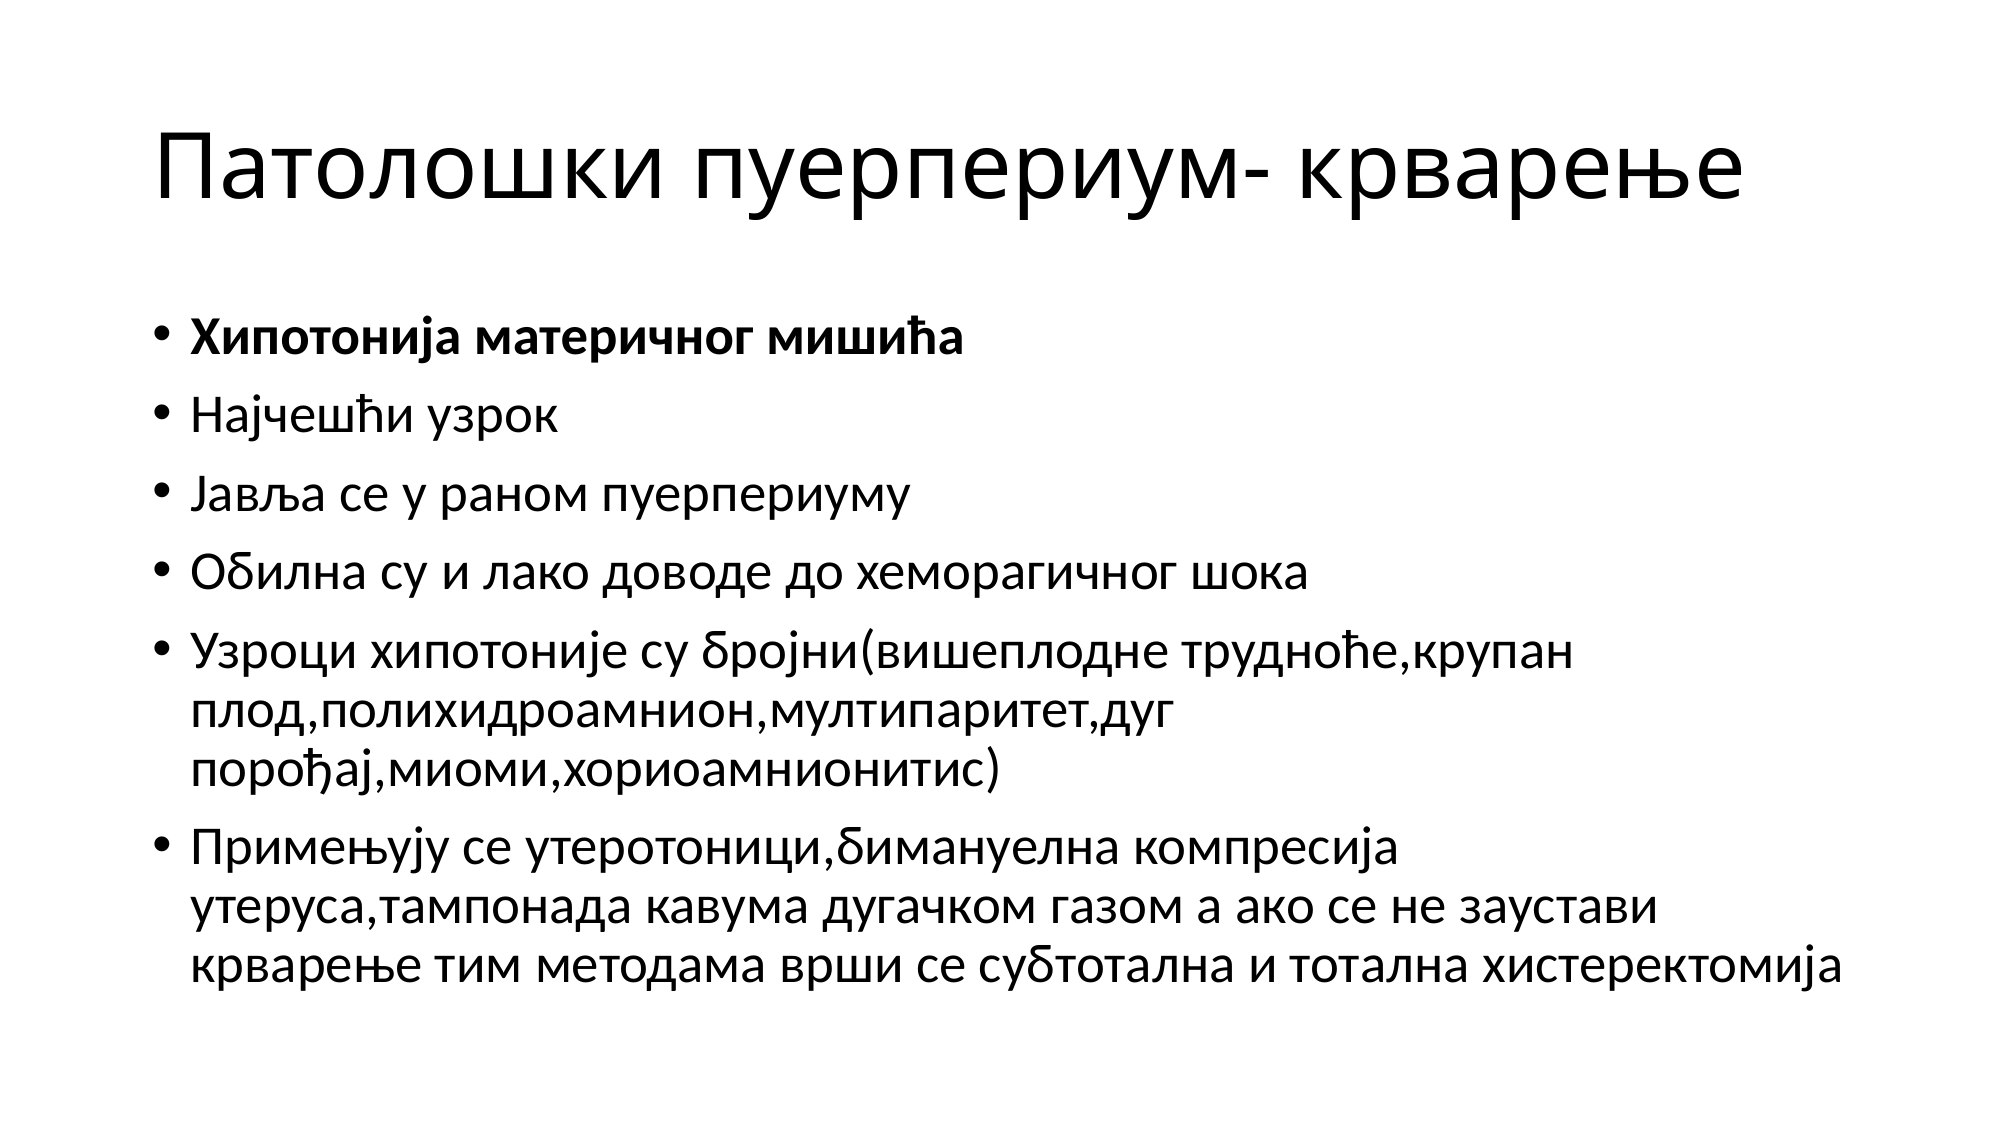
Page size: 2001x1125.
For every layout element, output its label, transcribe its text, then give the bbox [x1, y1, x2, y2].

list Хипотонија материчног мишића Најчешћи узрок Јавља се у раном пуерпериуму Обилна су и лако доводе до хеморагичног шока Узроци хипотоније су бројни(вишеплодне трудноће,крупан плод,полихидроамнион,мултипаритет,дуг порођај,миоми,хориоамнионитис) Примењују се утеротоници,бимануелна компресија утеруса,тампонада кавума дугачком газом а ако се не заустави крварење тим методама врши се субтотална и тотална хистеректомија [137, 299, 1863, 1014]
title Патолошки пуерпериум- крварење [137, 59, 1863, 278]
